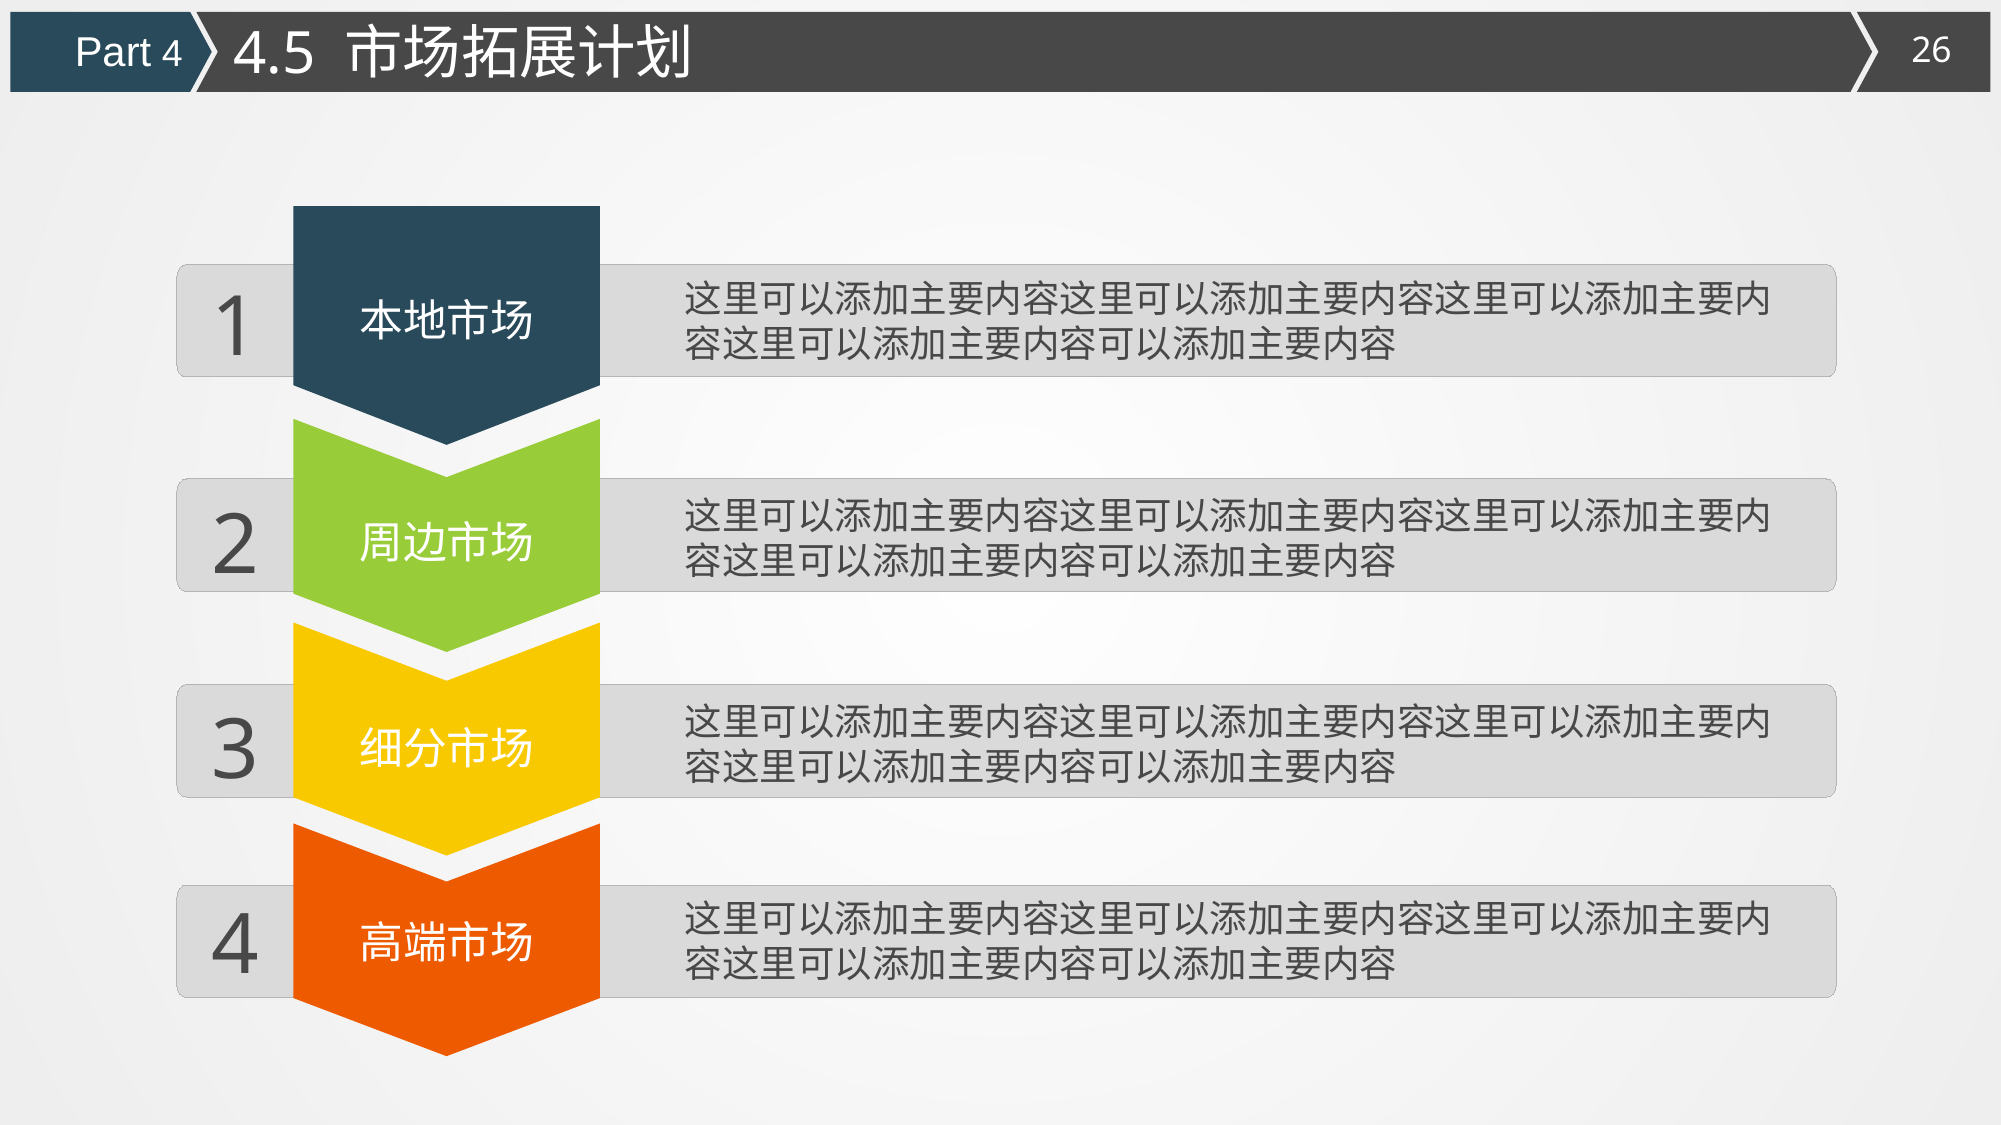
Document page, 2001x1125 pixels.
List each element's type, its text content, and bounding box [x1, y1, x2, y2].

text_box 2 [185, 482, 285, 598]
text_box [293, 206, 600, 445]
text_box [176, 684, 293, 798]
text_box Part 4 [22, 17, 198, 83]
text_box 这里可以添加主要内容这里可以添加主要内容这里可以添加主要内容这里可以添加主要内容可以添加主要内容 [669, 267, 1804, 373]
text_box [293, 418, 600, 652]
text_box [293, 622, 600, 856]
picture [0, 0, 2001, 1125]
text_box [176, 264, 293, 377]
text_box [600, 264, 1837, 377]
text_box 3 [185, 688, 285, 804]
text_box [285, 885, 293, 998]
text_box 本地市场 [318, 285, 576, 353]
text_box [293, 823, 600, 1057]
text_box 周边市场 [318, 506, 576, 575]
text_box 这里可以添加主要内容这里可以添加主要内容这里可以添加主要内容这里可以添加主要内容可以添加主要内容 [669, 484, 1804, 590]
text_box [176, 478, 293, 592]
text_box 4.5 市场拓展计划 [218, 7, 1046, 93]
text_box [600, 478, 1837, 592]
text_box 这里可以添加主要内容这里可以添加主要内容这里可以添加主要内容这里可以添加主要内容可以添加主要内容 [669, 887, 1804, 993]
text_box [600, 885, 1837, 998]
text_box 细分市场 [318, 712, 576, 781]
text_box 这里可以添加主要内容这里可以添加主要内容这里可以添加主要内容这里可以添加主要内容可以添加主要内容 [669, 690, 1804, 796]
text_box 1 [185, 265, 285, 381]
text_box [600, 684, 1837, 798]
text_box 高端市场 [318, 907, 576, 976]
text_box [176, 885, 185, 998]
text_box 4 [185, 882, 285, 998]
